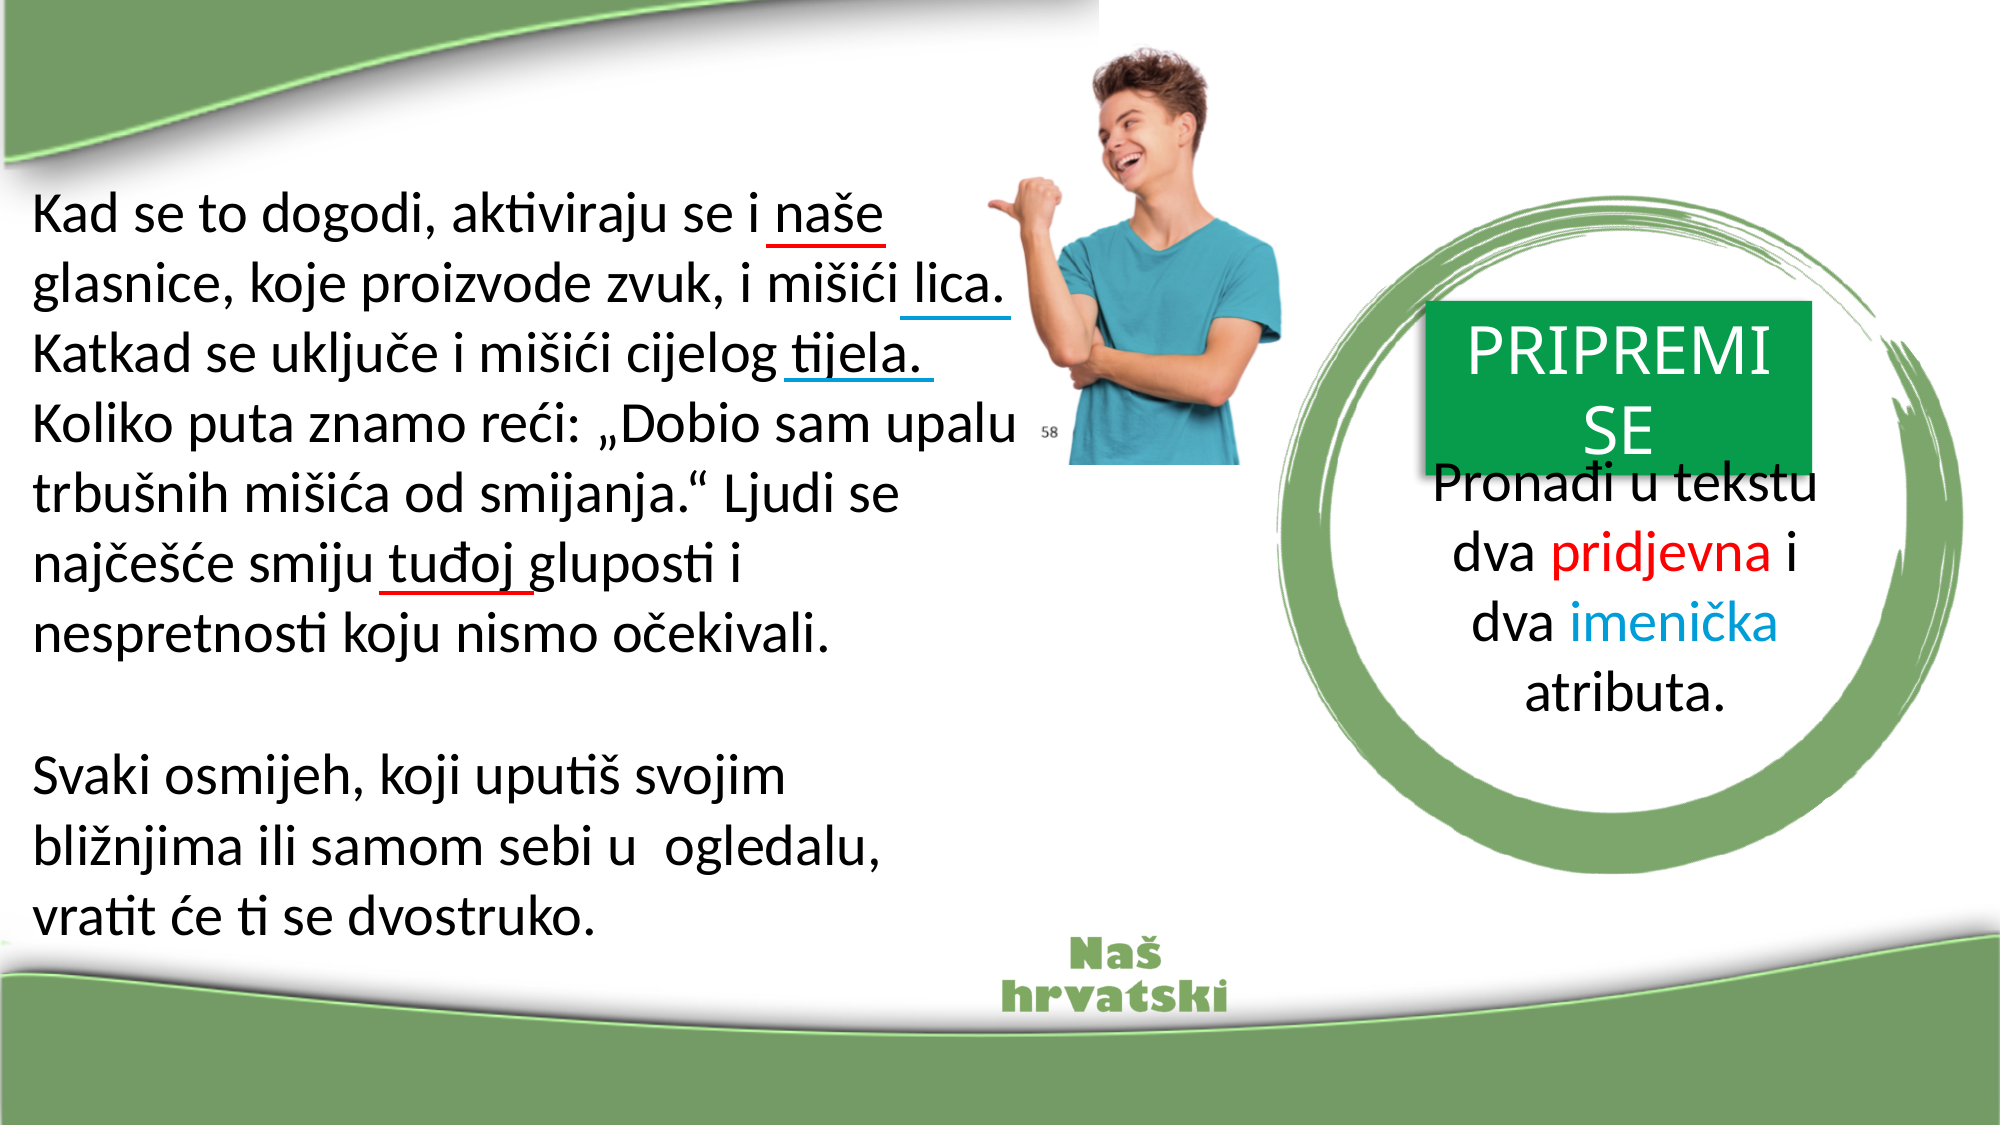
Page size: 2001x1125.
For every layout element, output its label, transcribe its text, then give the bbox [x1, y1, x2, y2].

picture [433, 0, 604, 601]
picture [902, 27, 1961, 1125]
text_box Kad se to dogodi, aktiviraju se i naše glasnice, koje proizvode zvuk, i mišići lica. Katkad se uključe i mišići cijelog tijela. Koliko puta znamo reći: „Dobio sam upalu trbušnih mišića od smijanja.“ Ljudi se najčešće smiju tuđoj gluposti i nespretnosti koju nismo očekivali. Svaki osmijeh, koji uputiš svojim bližnjima ili samom sebi u ogledalu, vratit će ti se dvostruko. [17, 166, 902, 1115]
